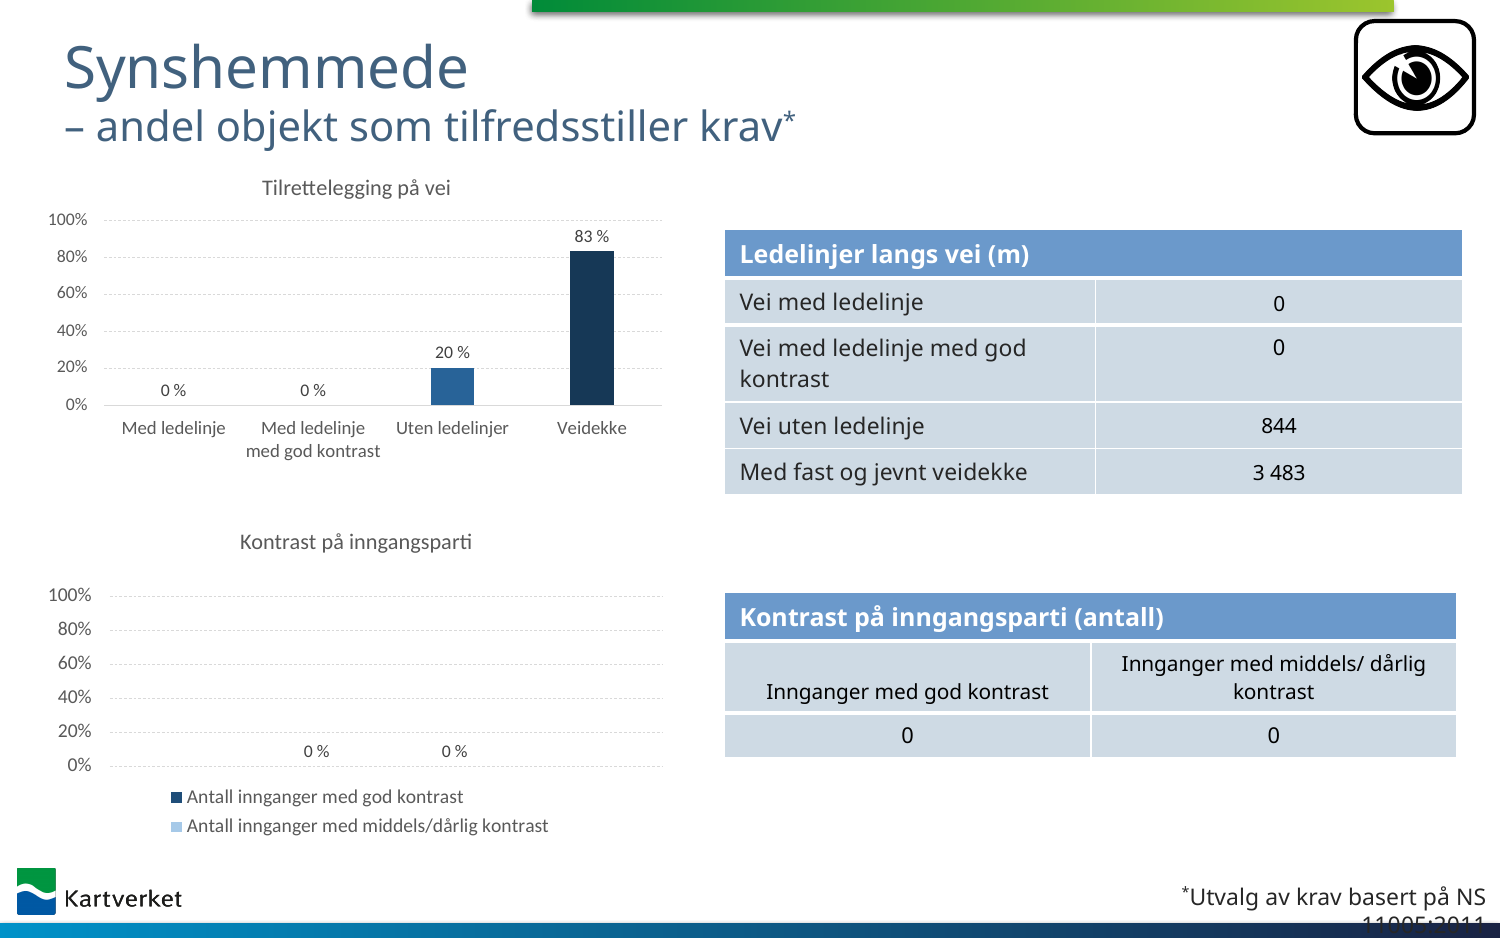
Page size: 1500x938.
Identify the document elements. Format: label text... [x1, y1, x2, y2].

table_header Ledelinjer langs vei (m) [725, 230, 1462, 276]
table_cell Med fast og jevnt veidekke [725, 449, 1095, 494]
table_cell Vei med ledelinje [725, 280, 1095, 323]
table_cell Innganger med god kontrast [725, 643, 1090, 711]
table_cell 0 [1096, 327, 1462, 401]
table_cell 844 [1096, 403, 1462, 448]
table_cell 0 [725, 715, 1090, 757]
table_cell Vei uten ledelinje [725, 403, 1095, 448]
table_cell Vei med ledelinje med god kontrast [725, 327, 1095, 401]
picture [41, 520, 673, 846]
text_box *Utvalg av krav basert på NS 11005:2011 [1068, 873, 1500, 938]
table_cell 0 [1096, 280, 1462, 323]
table_cell 0 [1092, 715, 1456, 757]
picture [41, 166, 673, 492]
table_cell Innganger med middels/ dårlig kontrast [1092, 643, 1456, 711]
table_header Kontrast på inngangsparti (antall) [725, 593, 1456, 639]
text_box Synshemmede – andel objekt som tilfredsstiller krav* [49, 24, 1431, 158]
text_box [1355, 20, 1475, 134]
table_cell 3 483 [1096, 449, 1462, 494]
